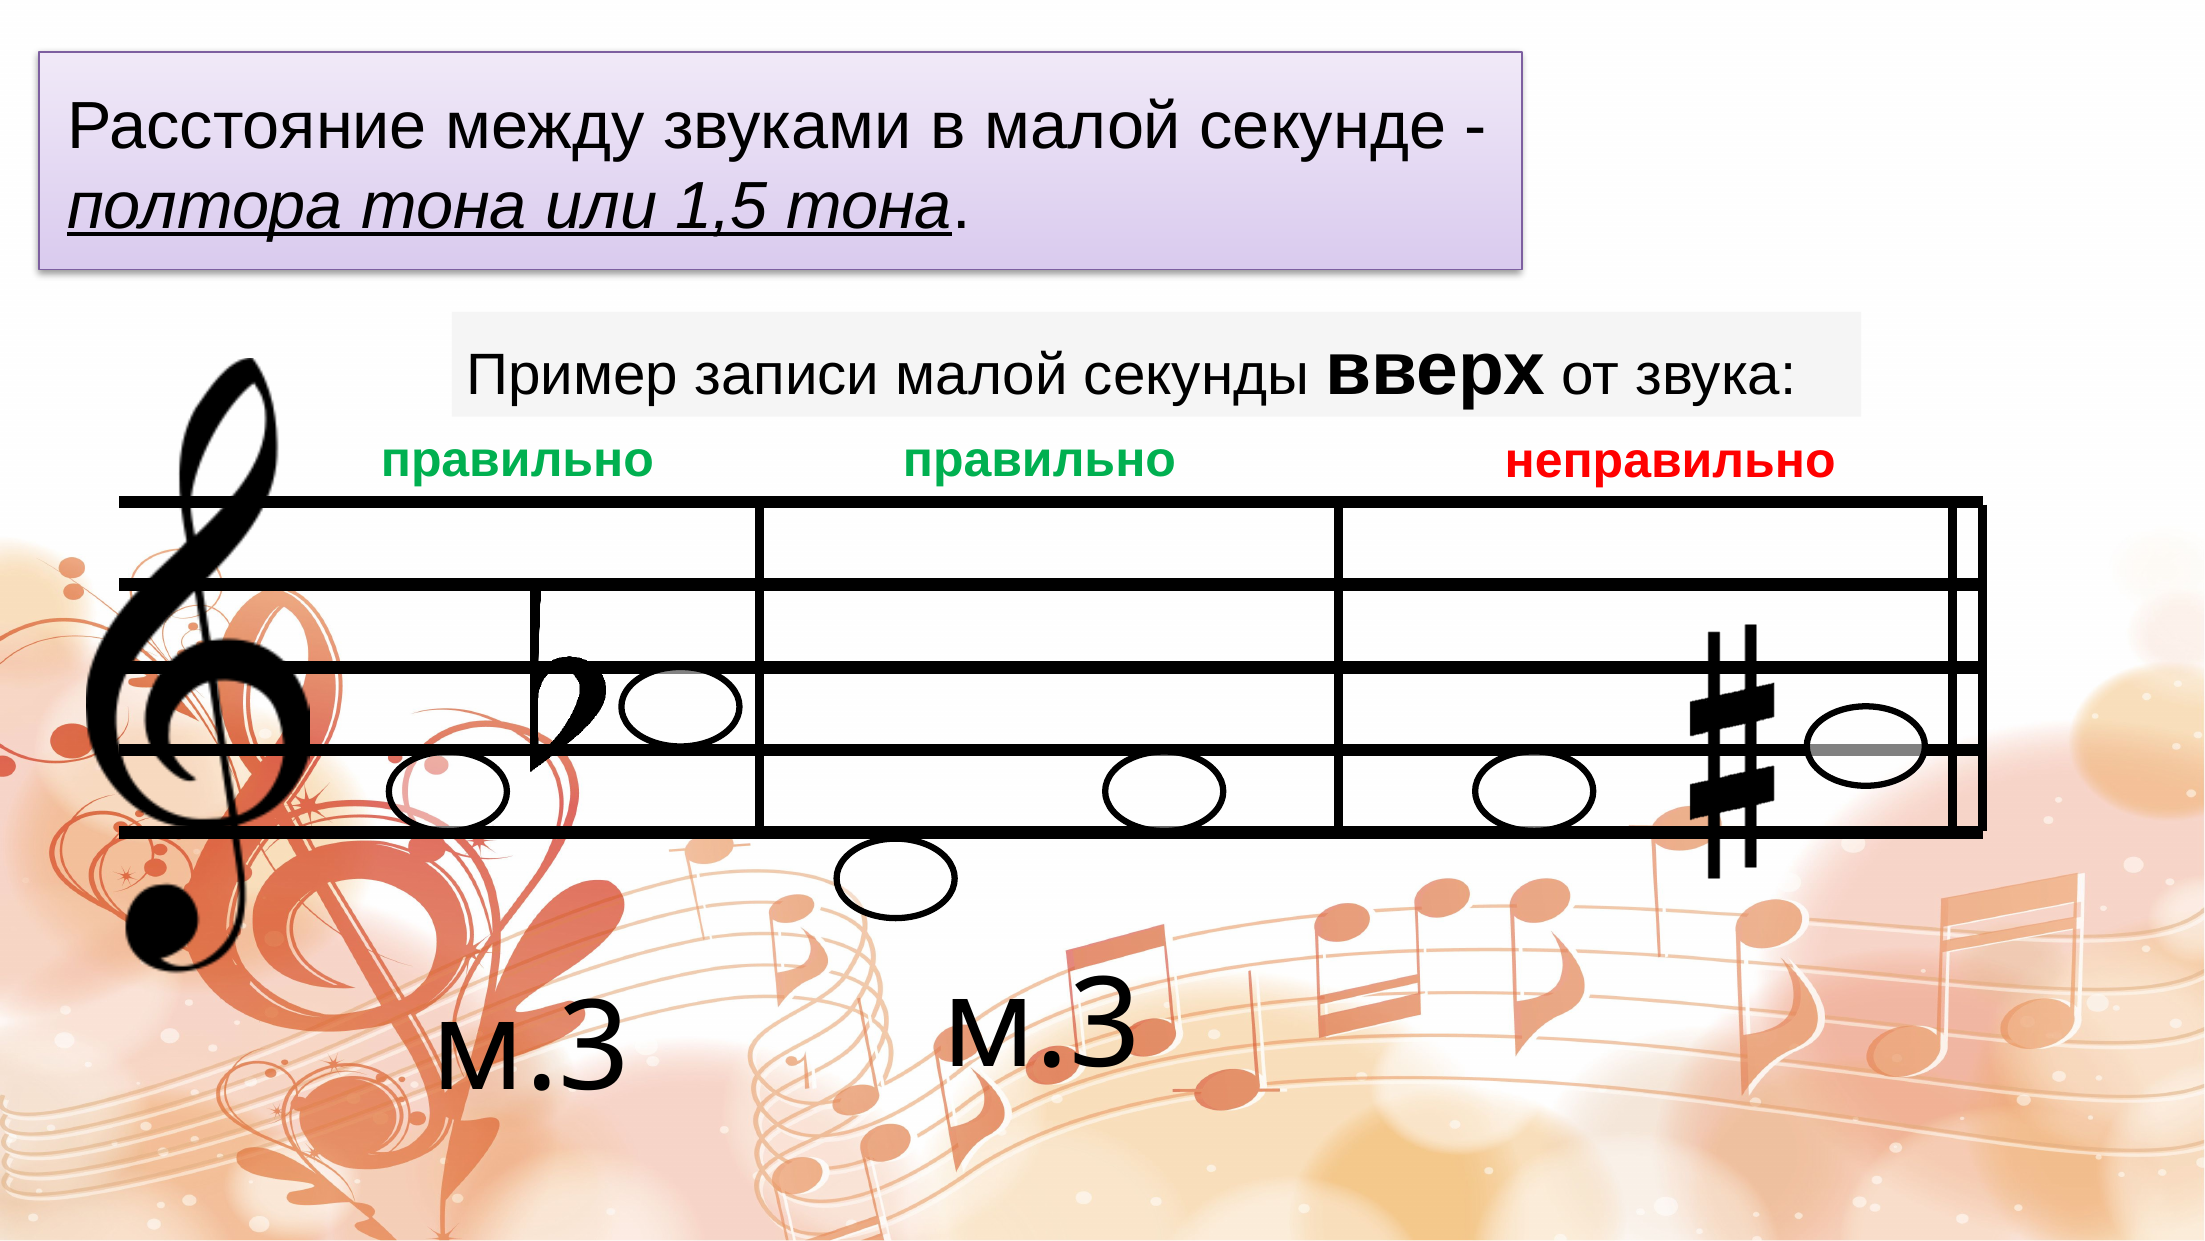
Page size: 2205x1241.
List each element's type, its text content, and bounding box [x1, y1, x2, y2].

text_box неправильно [1489, 420, 1930, 495]
text_box правильно [888, 418, 1218, 494]
text_box м.3 [417, 957, 713, 1149]
text_box [38, 51, 1523, 270]
text_box [834, 844, 957, 921]
text_box [386, 762, 510, 832]
text_box [1809, 762, 1923, 788]
title Расстояние между звуками в малой секунде - полтора тона или 1,5 тона. [67, 67, 1735, 257]
text_box [619, 679, 742, 749]
text_box [1473, 762, 1596, 832]
picture [0, 0, 2205, 1241]
text_box Пример записи малой секунды вверх от звука: [451, 311, 1862, 417]
text_box правильно [366, 419, 725, 494]
text_box м.3 [927, 933, 1224, 1125]
text_box [1103, 762, 1226, 832]
text_box [1804, 704, 1927, 749]
